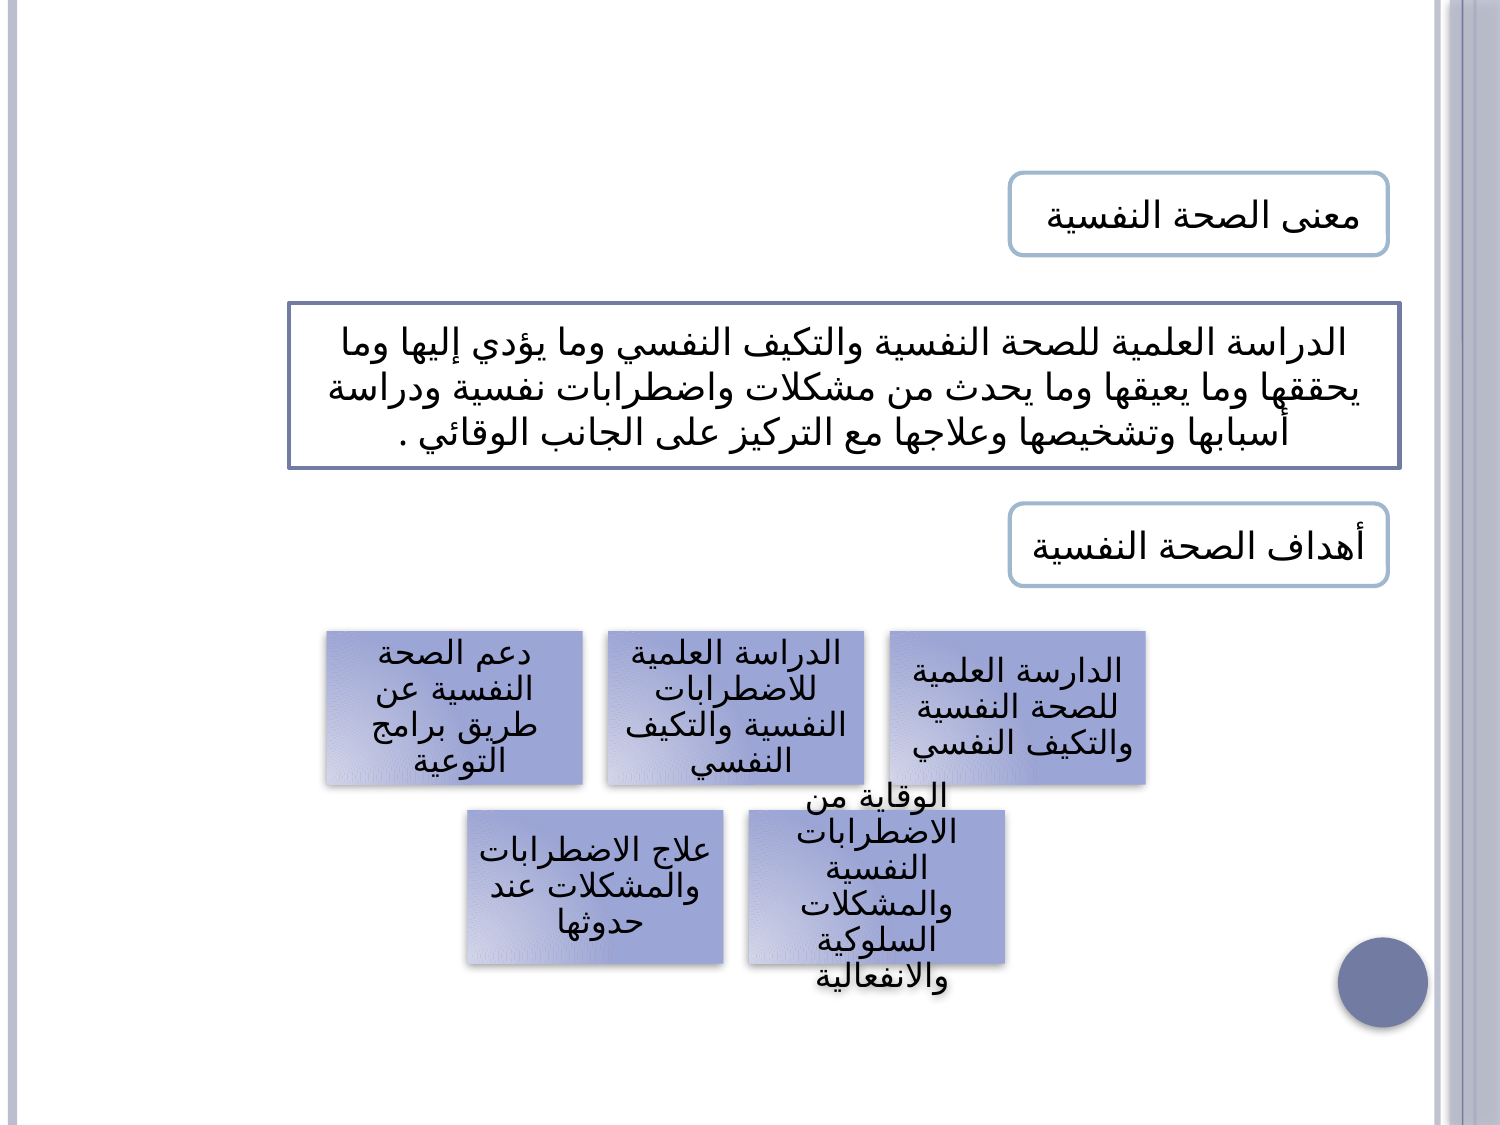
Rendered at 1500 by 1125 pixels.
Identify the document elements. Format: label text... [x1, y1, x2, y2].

text_box أهداف الصحة النفسية [1007, 501, 1390, 589]
text_box معنى الصحة النفسية [1007, 170, 1390, 258]
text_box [249, 630, 1223, 965]
text_box الدراسة العلمية للصحة النفسية والتكيف النفسي وما يؤدي إليها وما يحققها وما يعيقها وما يحدث من مشكلات واضطرابات نفسية ودراسة أسبابها وتشخيصها وعلاجها مع التركيز على الجانب الوقائي . [287, 301, 1402, 470]
